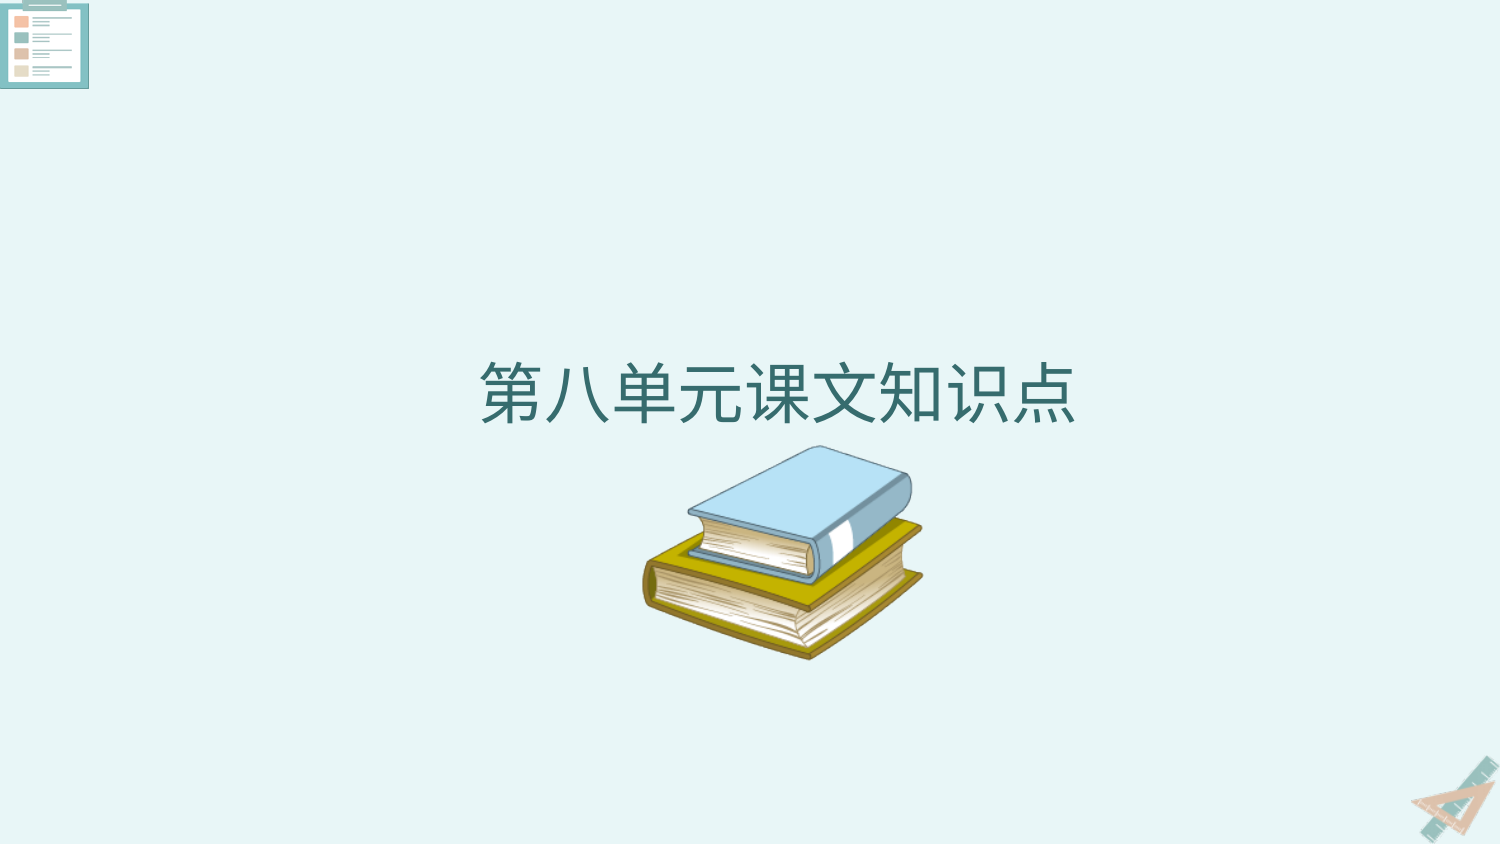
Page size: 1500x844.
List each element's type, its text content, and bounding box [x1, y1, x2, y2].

picture [0, 0, 89, 89]
text_box 第八单元课文知识点 [462, 304, 1326, 440]
picture [621, 388, 952, 719]
picture [1411, 755, 1500, 844]
